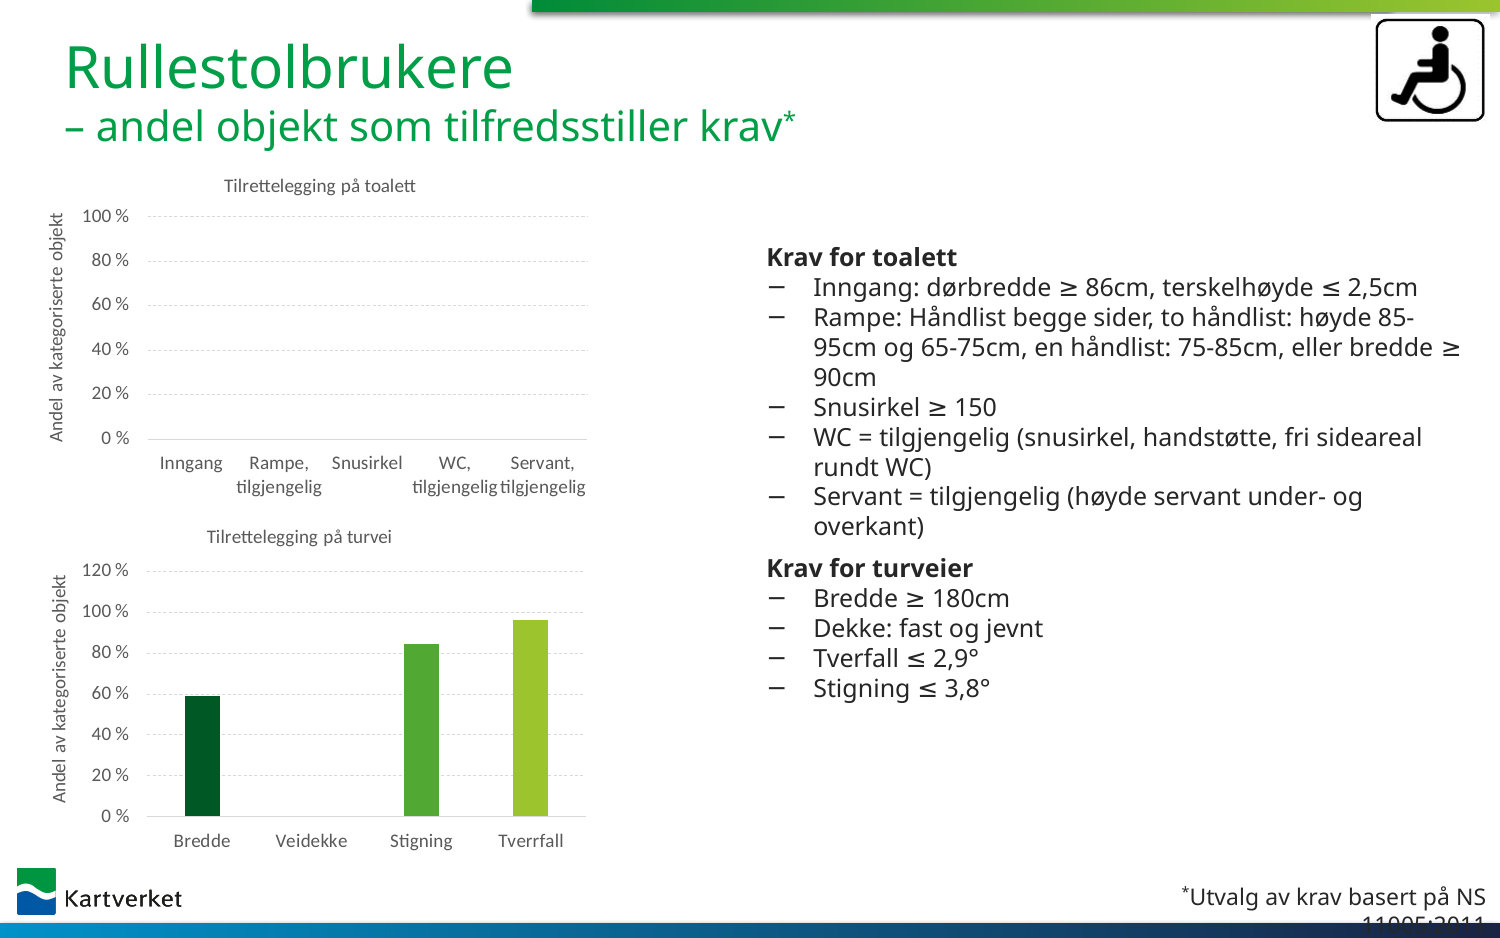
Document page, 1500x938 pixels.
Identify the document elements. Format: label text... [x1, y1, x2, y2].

text_box Rullestolbrukere – andel objekt som tilfredsstiller krav* [49, 14, 1431, 158]
picture [41, 166, 598, 505]
picture [1371, 13, 1491, 127]
picture [41, 520, 597, 859]
text_box Krav for turveier Bredde ≥ 180cm Dekke: fast og jevnt Tverfall ≤ 2,9° Stigning ≤ 3,8° [751, 545, 1483, 710]
text_box Krav for toalett Inngang: dørbredde ≥ 86cm, terskelhøyde ≤ 2,5cm Rampe: Håndlist begge sider, to håndlist: høyde 85-95cm og 65-75cm, en håndlist: 75-85cm, eller bredde ≥ 90cm Snusirkel ≥ 150 WC = tilgjengelig (snusirkel, handstøtte, fri sideareal rundt WC) Servant = tilgjengelig (høyde servant under- og overkant) [751, 234, 1483, 545]
text_box *Utvalg av krav basert på NS 11005:2011 [1068, 873, 1500, 938]
